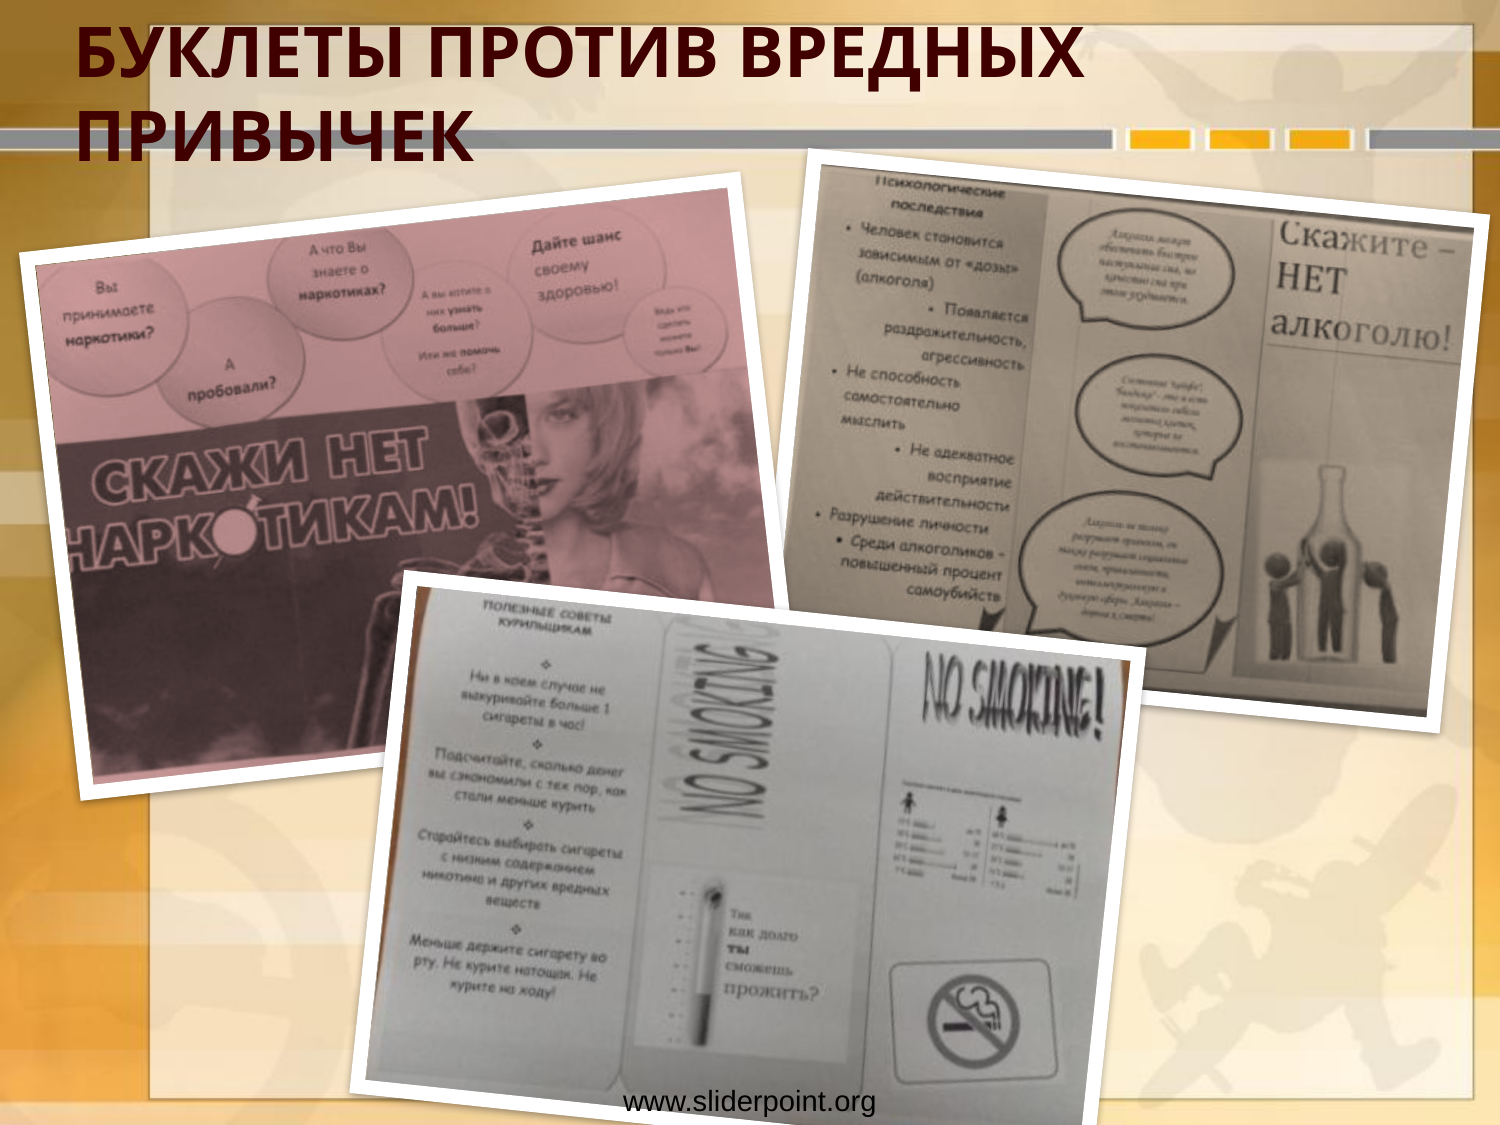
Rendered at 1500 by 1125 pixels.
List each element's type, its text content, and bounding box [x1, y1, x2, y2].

picture [0, 0, 1500, 1125]
title Буклеты против вредных привычек [58, 0, 1459, 184]
